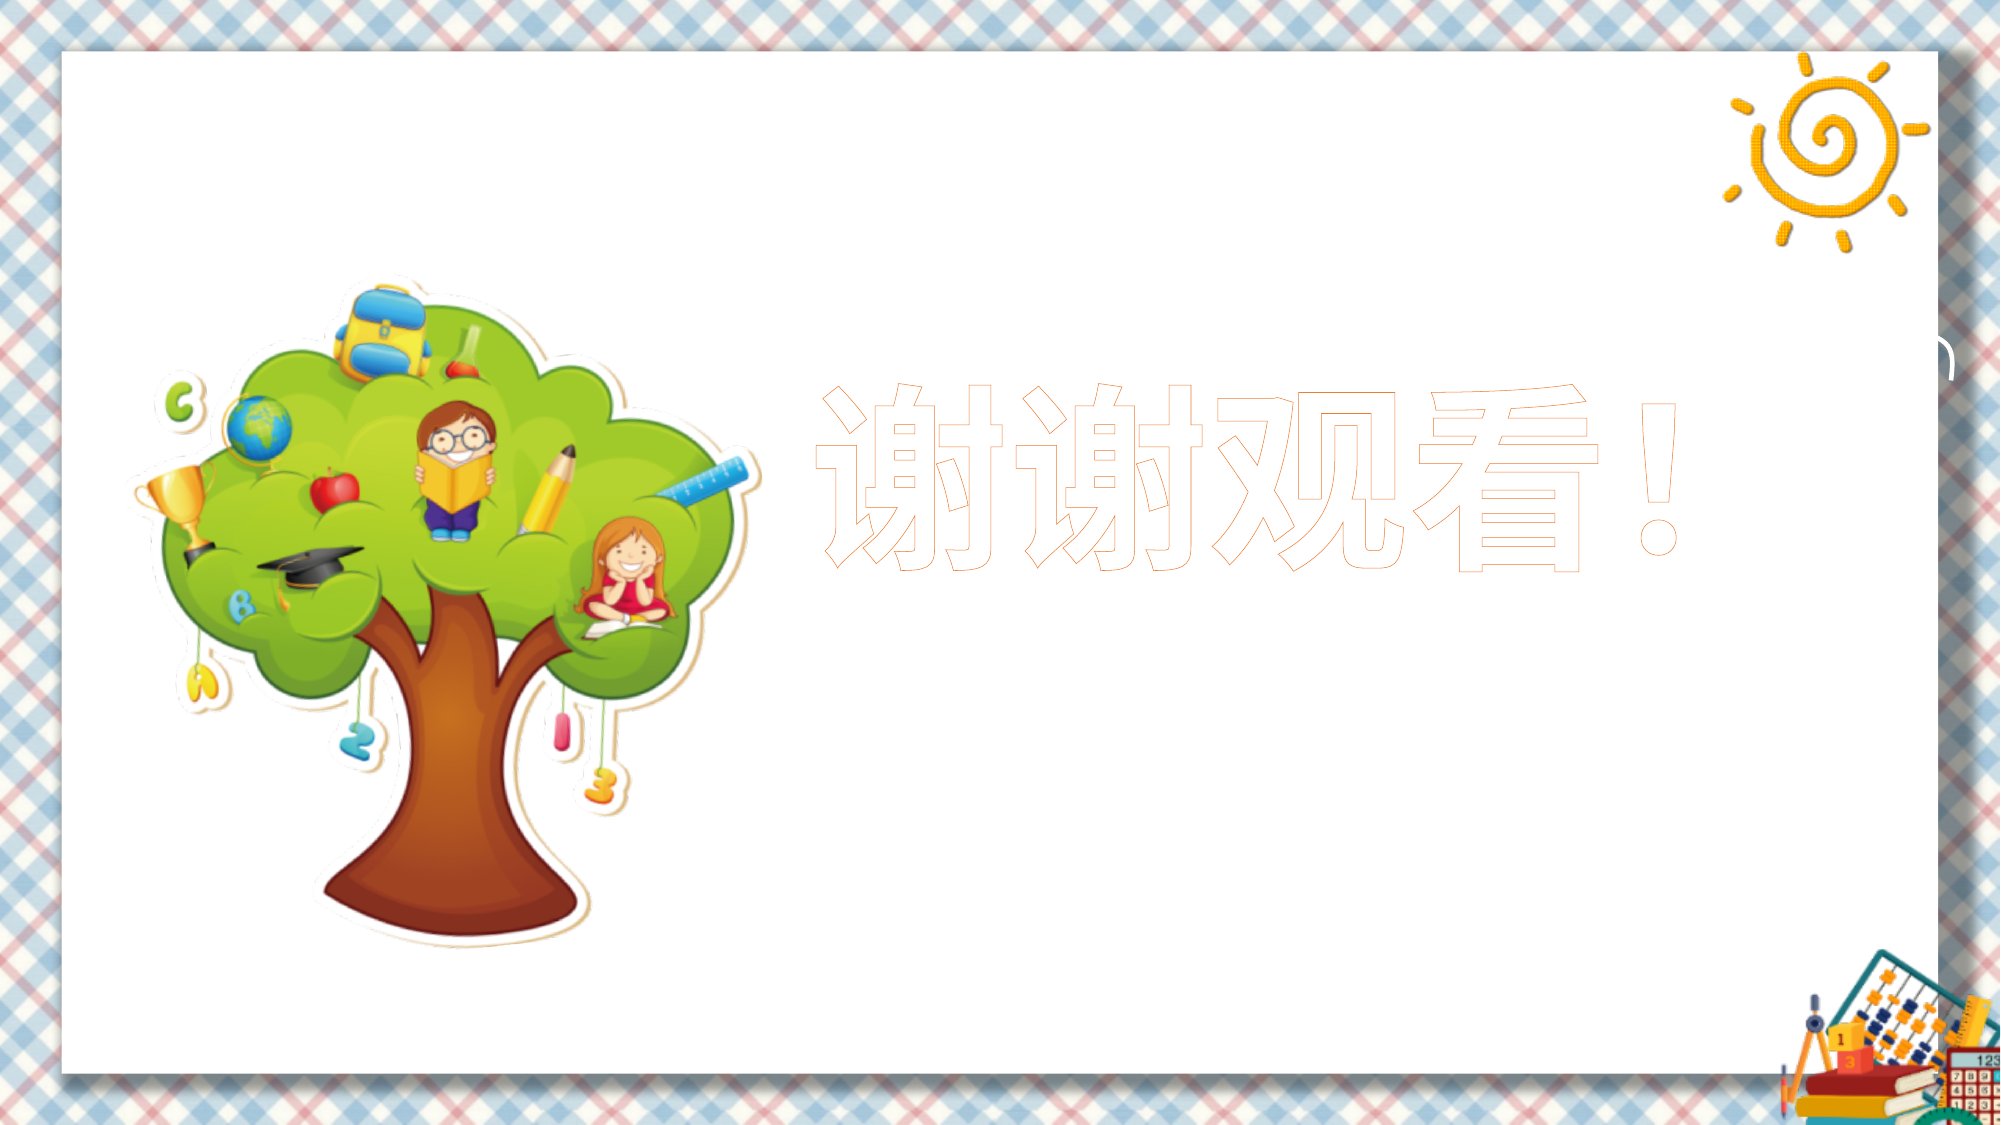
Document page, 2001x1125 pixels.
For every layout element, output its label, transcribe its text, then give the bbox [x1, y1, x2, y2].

text_box 谢谢观看！ [793, 346, 1824, 601]
picture [0, 0, 2001, 1125]
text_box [1323, 274, 1953, 568]
